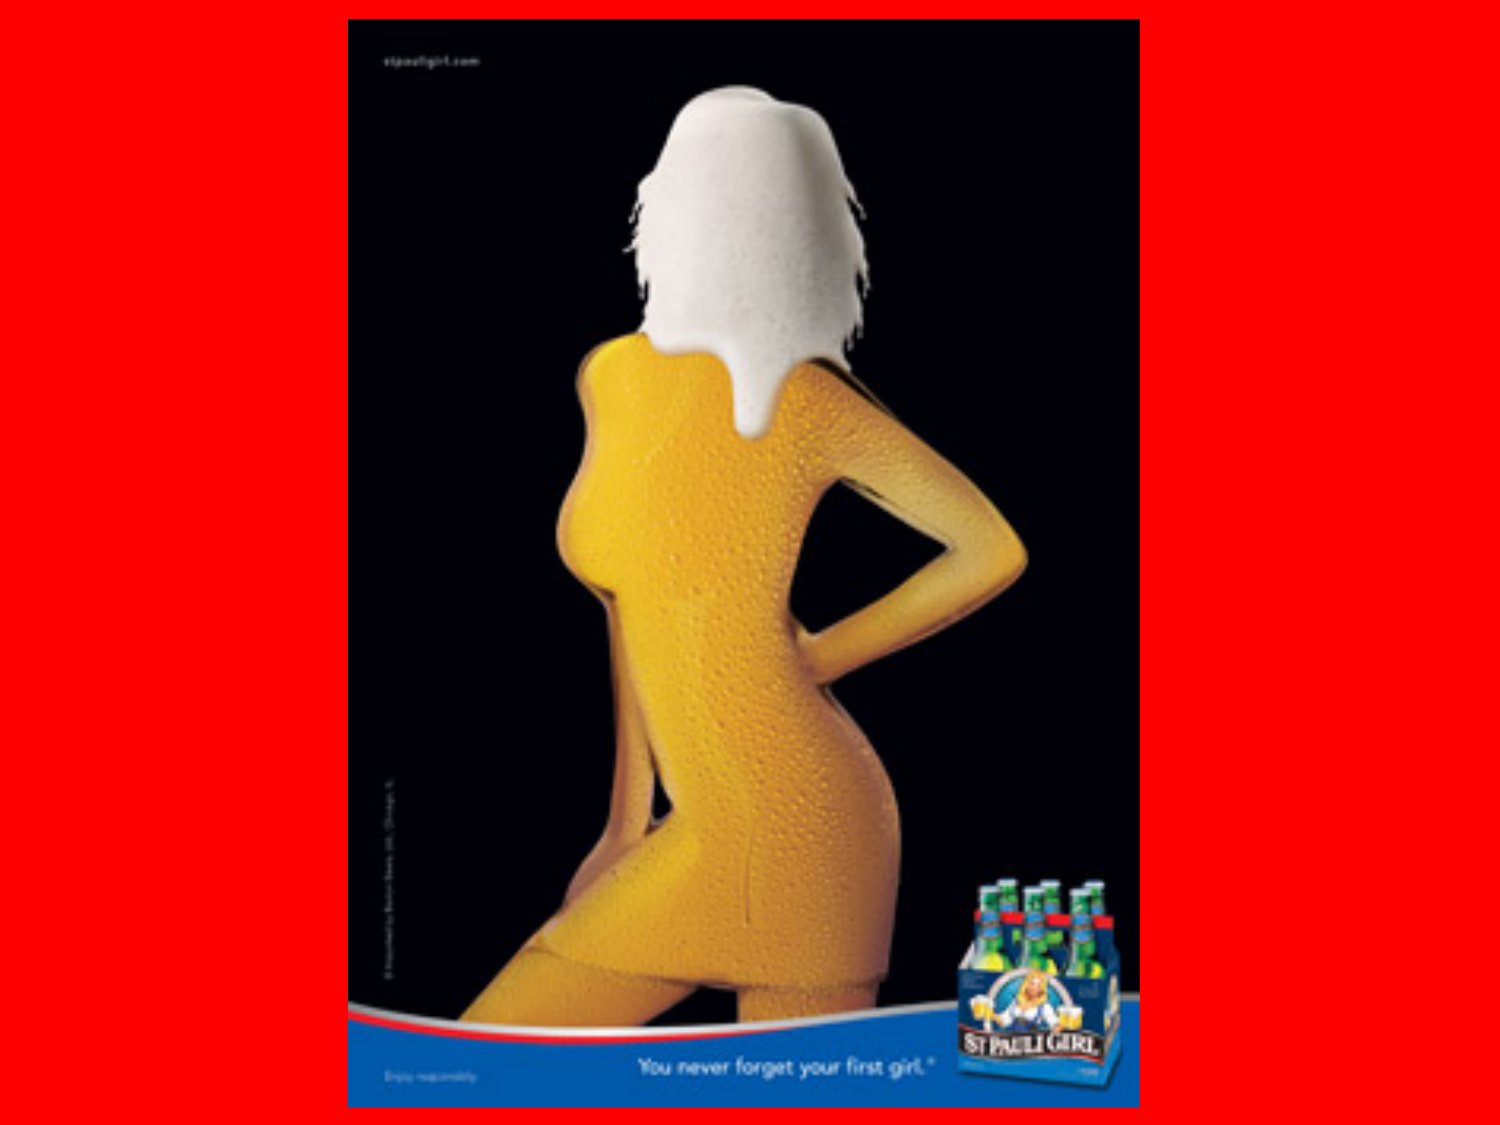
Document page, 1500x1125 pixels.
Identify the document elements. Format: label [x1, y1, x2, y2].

list [348, 18, 1140, 1108]
